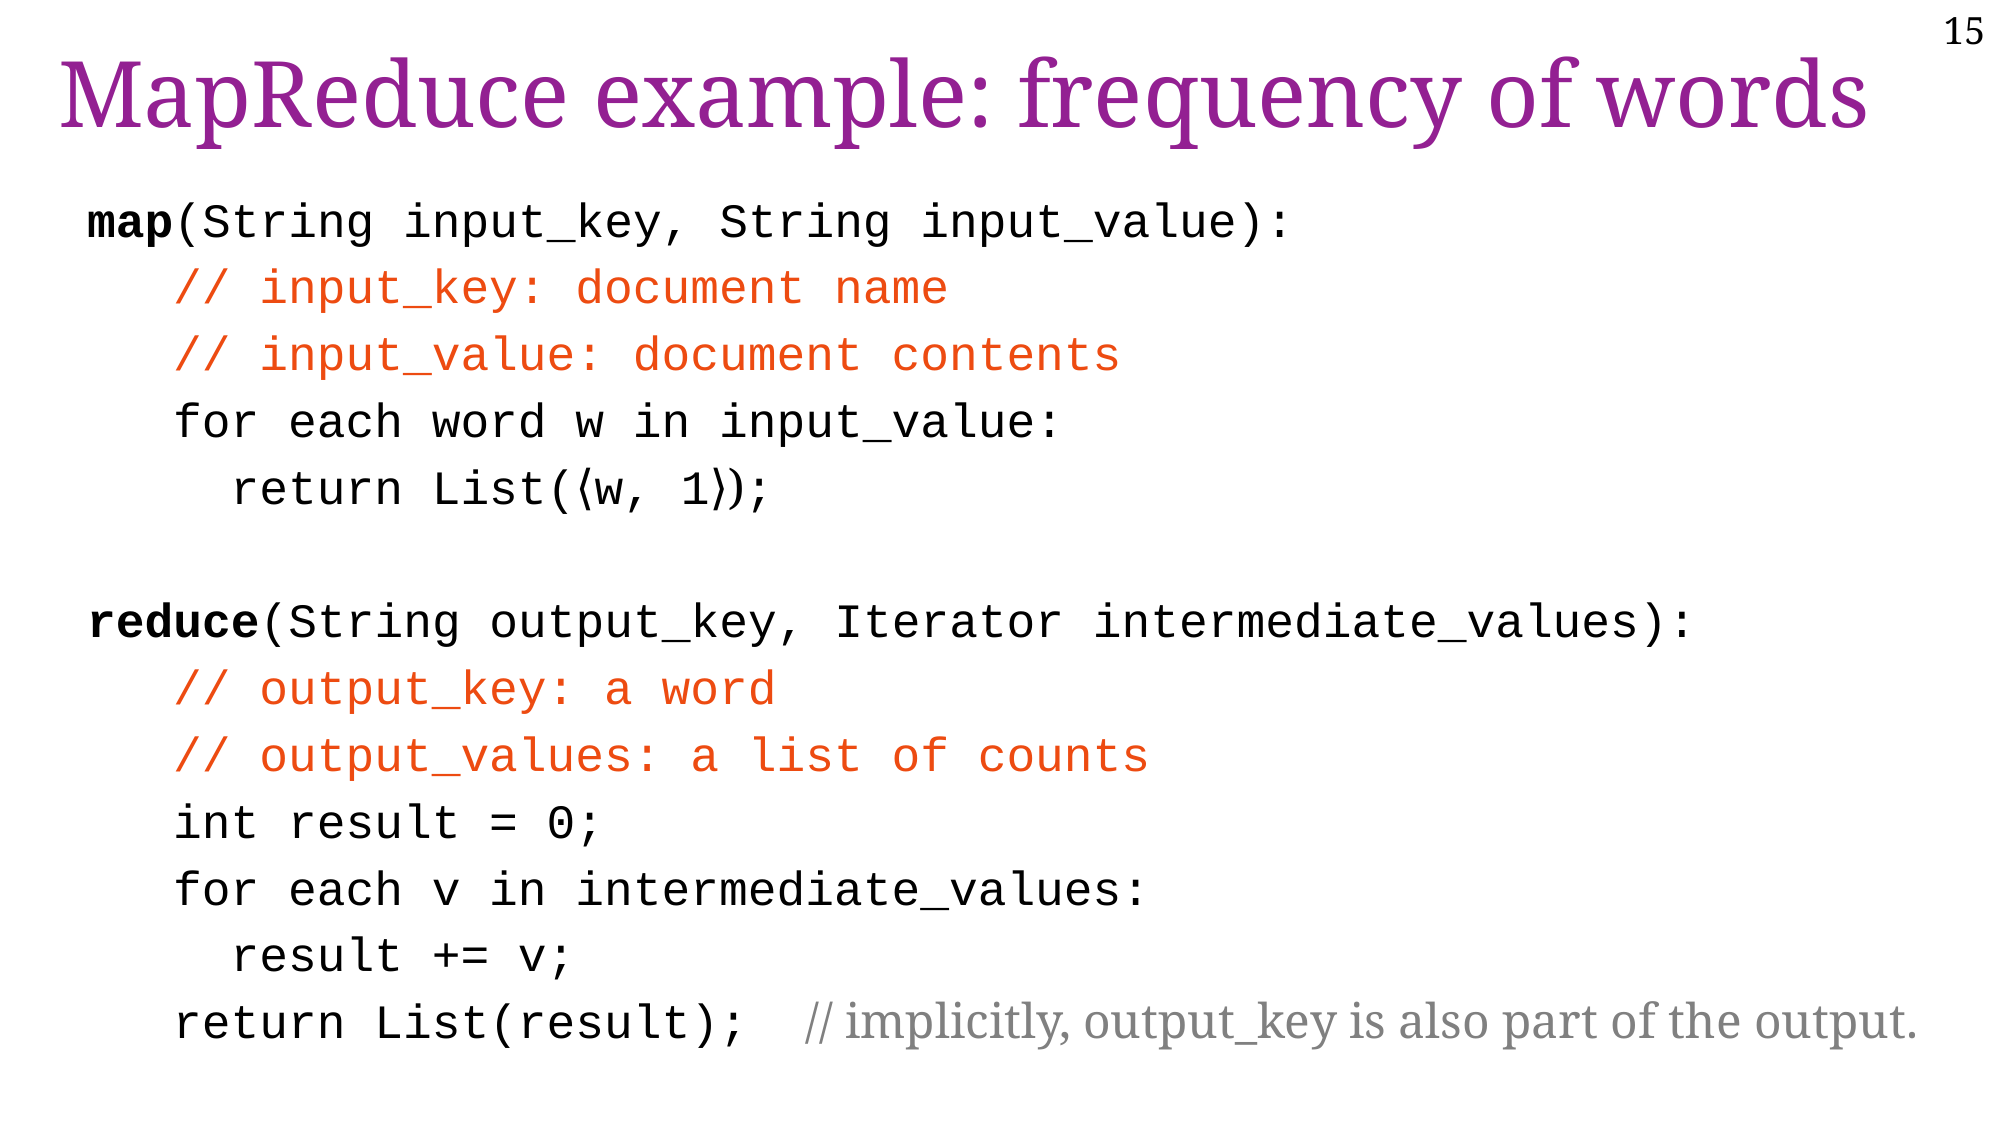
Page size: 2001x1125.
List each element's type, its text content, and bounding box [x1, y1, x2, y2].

list map(String input_key, String input_value): // input_key: document name // input_value: document contents for each word w in input_value: return List(⟨w, 1⟩); reduce(String output_key, Iterator intermediate_values): // output_key: a word // output_values: a list of counts int result = 0; for each v in intermediate_values: result += v; return List(result); // implicitly, output_key is also part of the output. [43, 188, 1953, 1106]
title MapReduce example: frequency of words [43, 25, 1953, 171]
